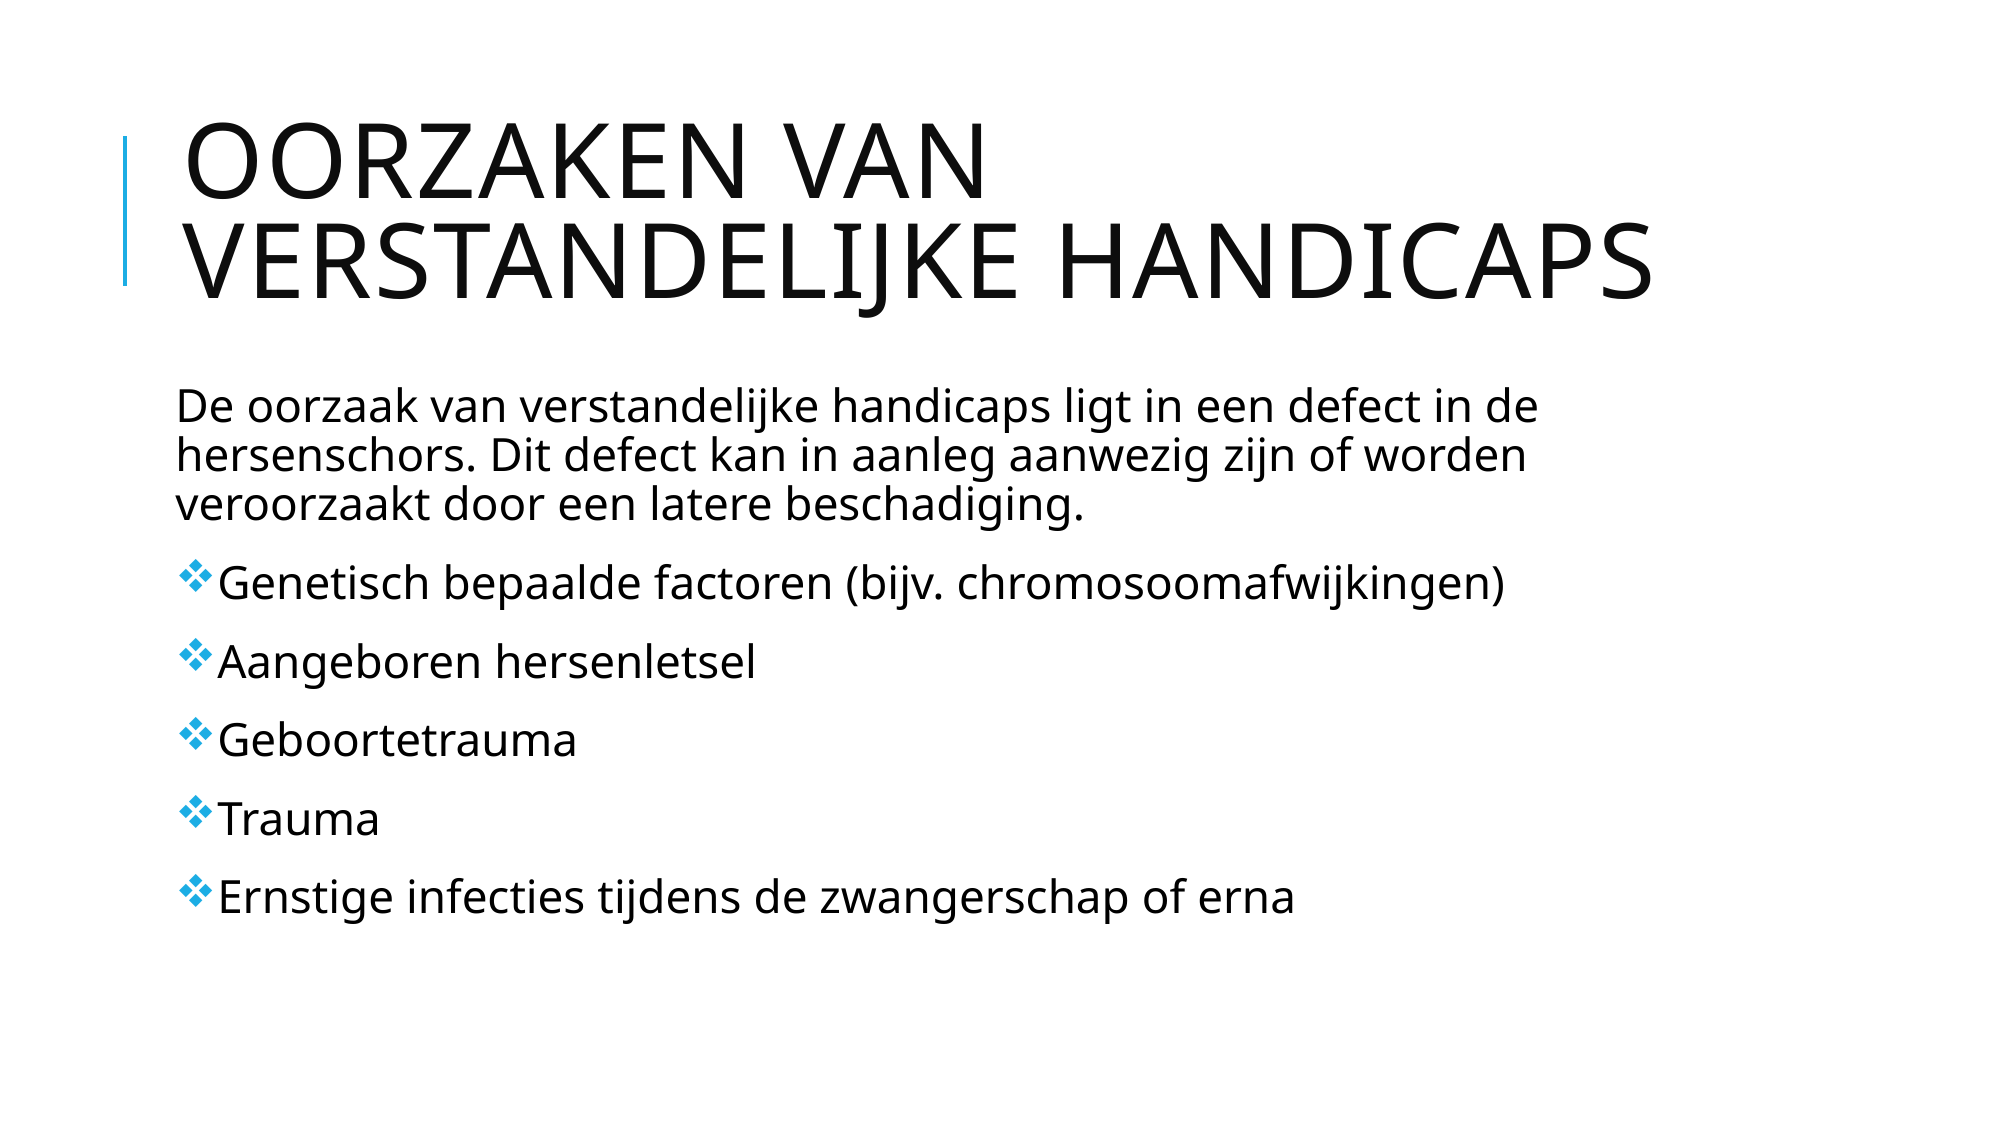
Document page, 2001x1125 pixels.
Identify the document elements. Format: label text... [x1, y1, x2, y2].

title Oorzaken van verstandelijke handicaps [168, 96, 1763, 342]
list De oorzaak van verstandelijke handicaps ligt in een defect in de hersenschors. Dit defect kan in aanleg aanwezig zijn of worden veroorzaakt door een latere beschadiging. Genetisch bepaalde factoren (bijv. chromosoomafwijkingen) Aangeboren hersenletsel Geboortetrauma Trauma Ernstige infecties tijdens de zwangerschap of erna [168, 375, 1763, 1035]
